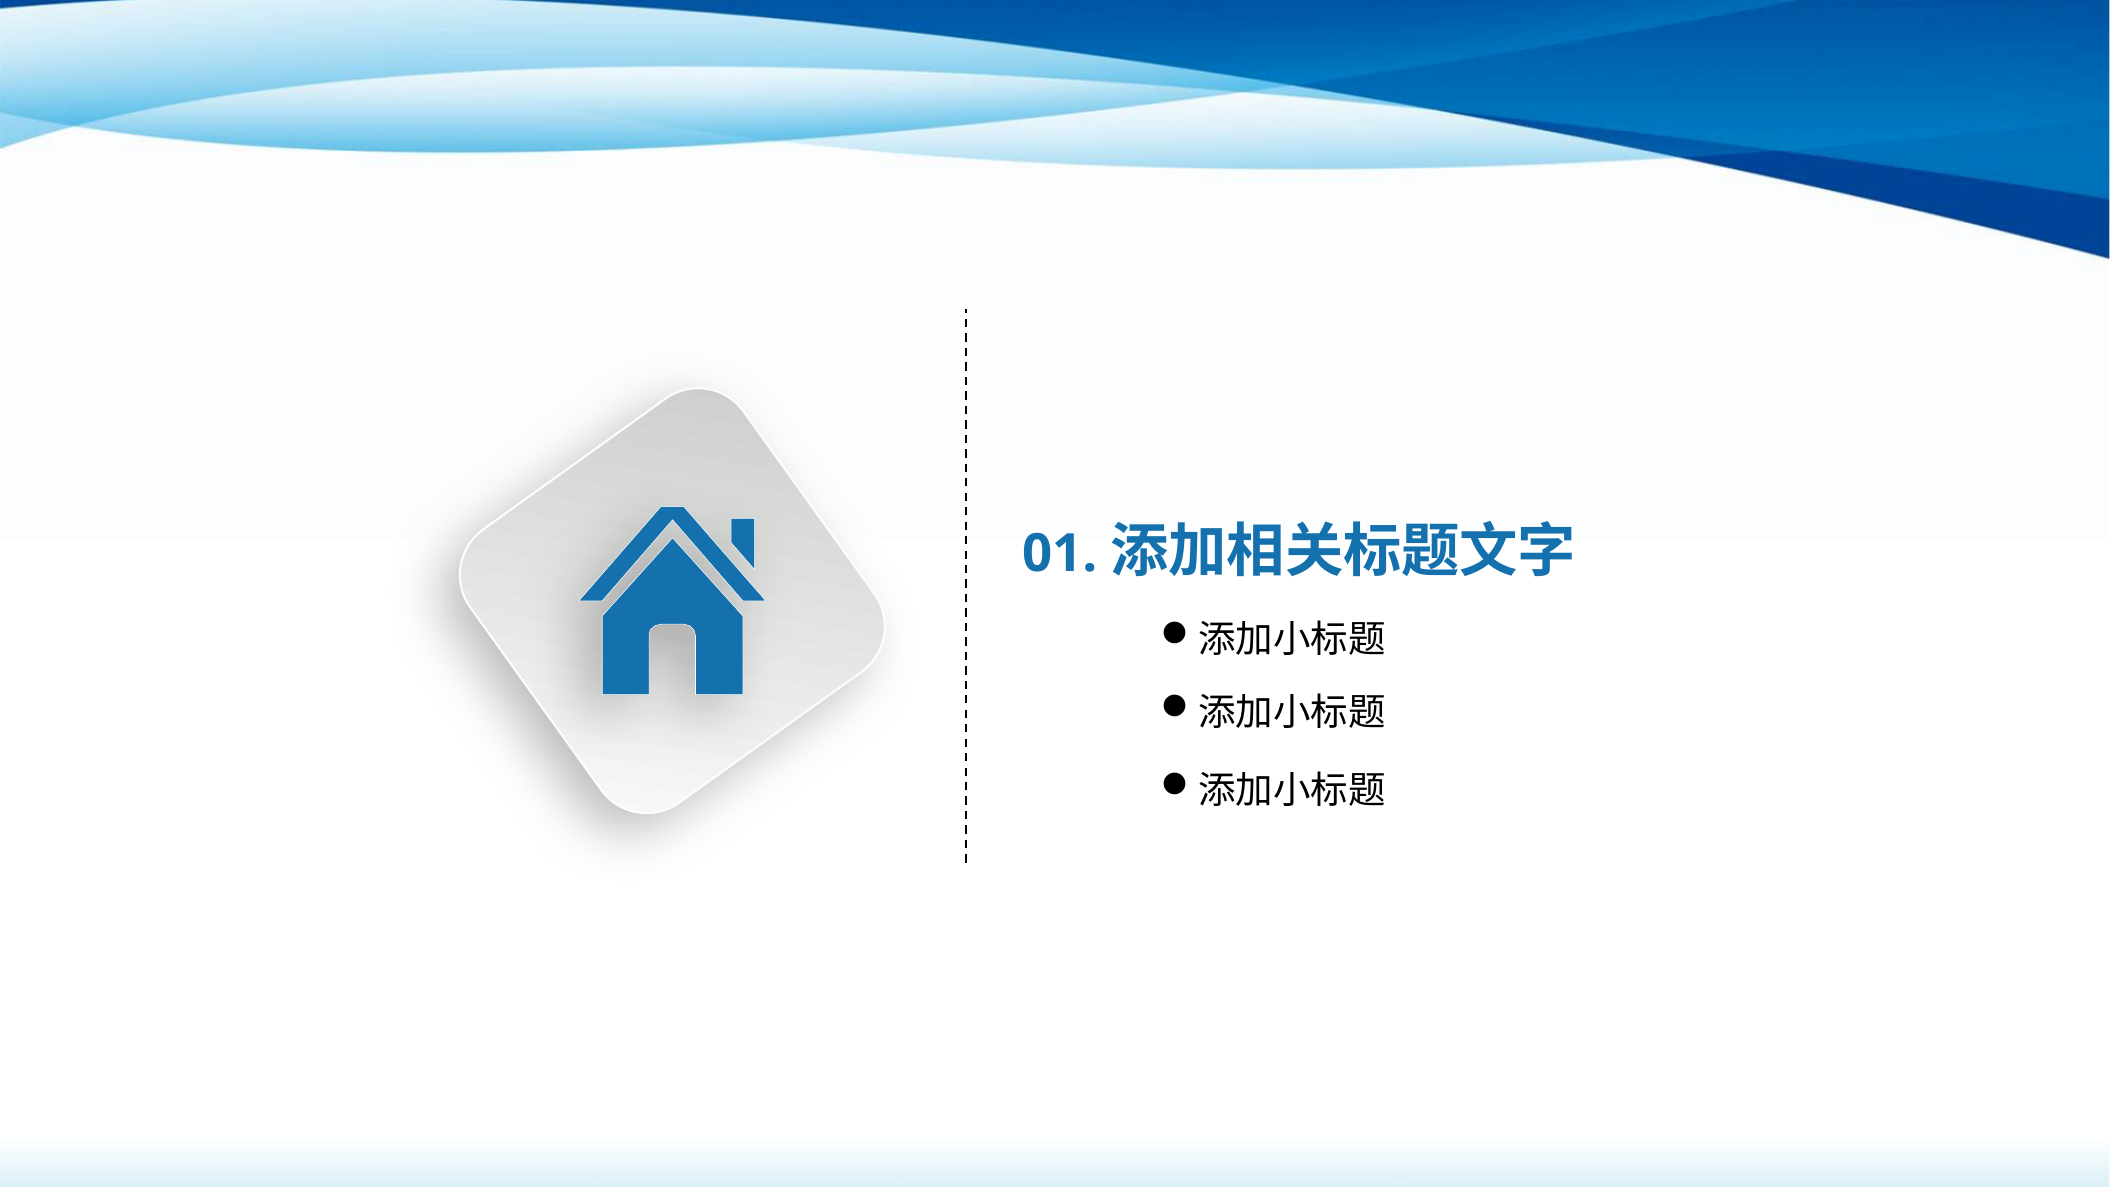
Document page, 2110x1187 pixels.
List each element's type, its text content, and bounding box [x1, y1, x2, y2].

text_box 01.添加相关标题文字 [1007, 506, 1867, 591]
picture [0, 0, 2110, 1187]
text_box 添加小标题 [1160, 614, 1509, 660]
text_box 添加小标题 [1160, 766, 1509, 812]
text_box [504, 432, 841, 769]
text_box 添加小标题 [1160, 688, 1509, 734]
